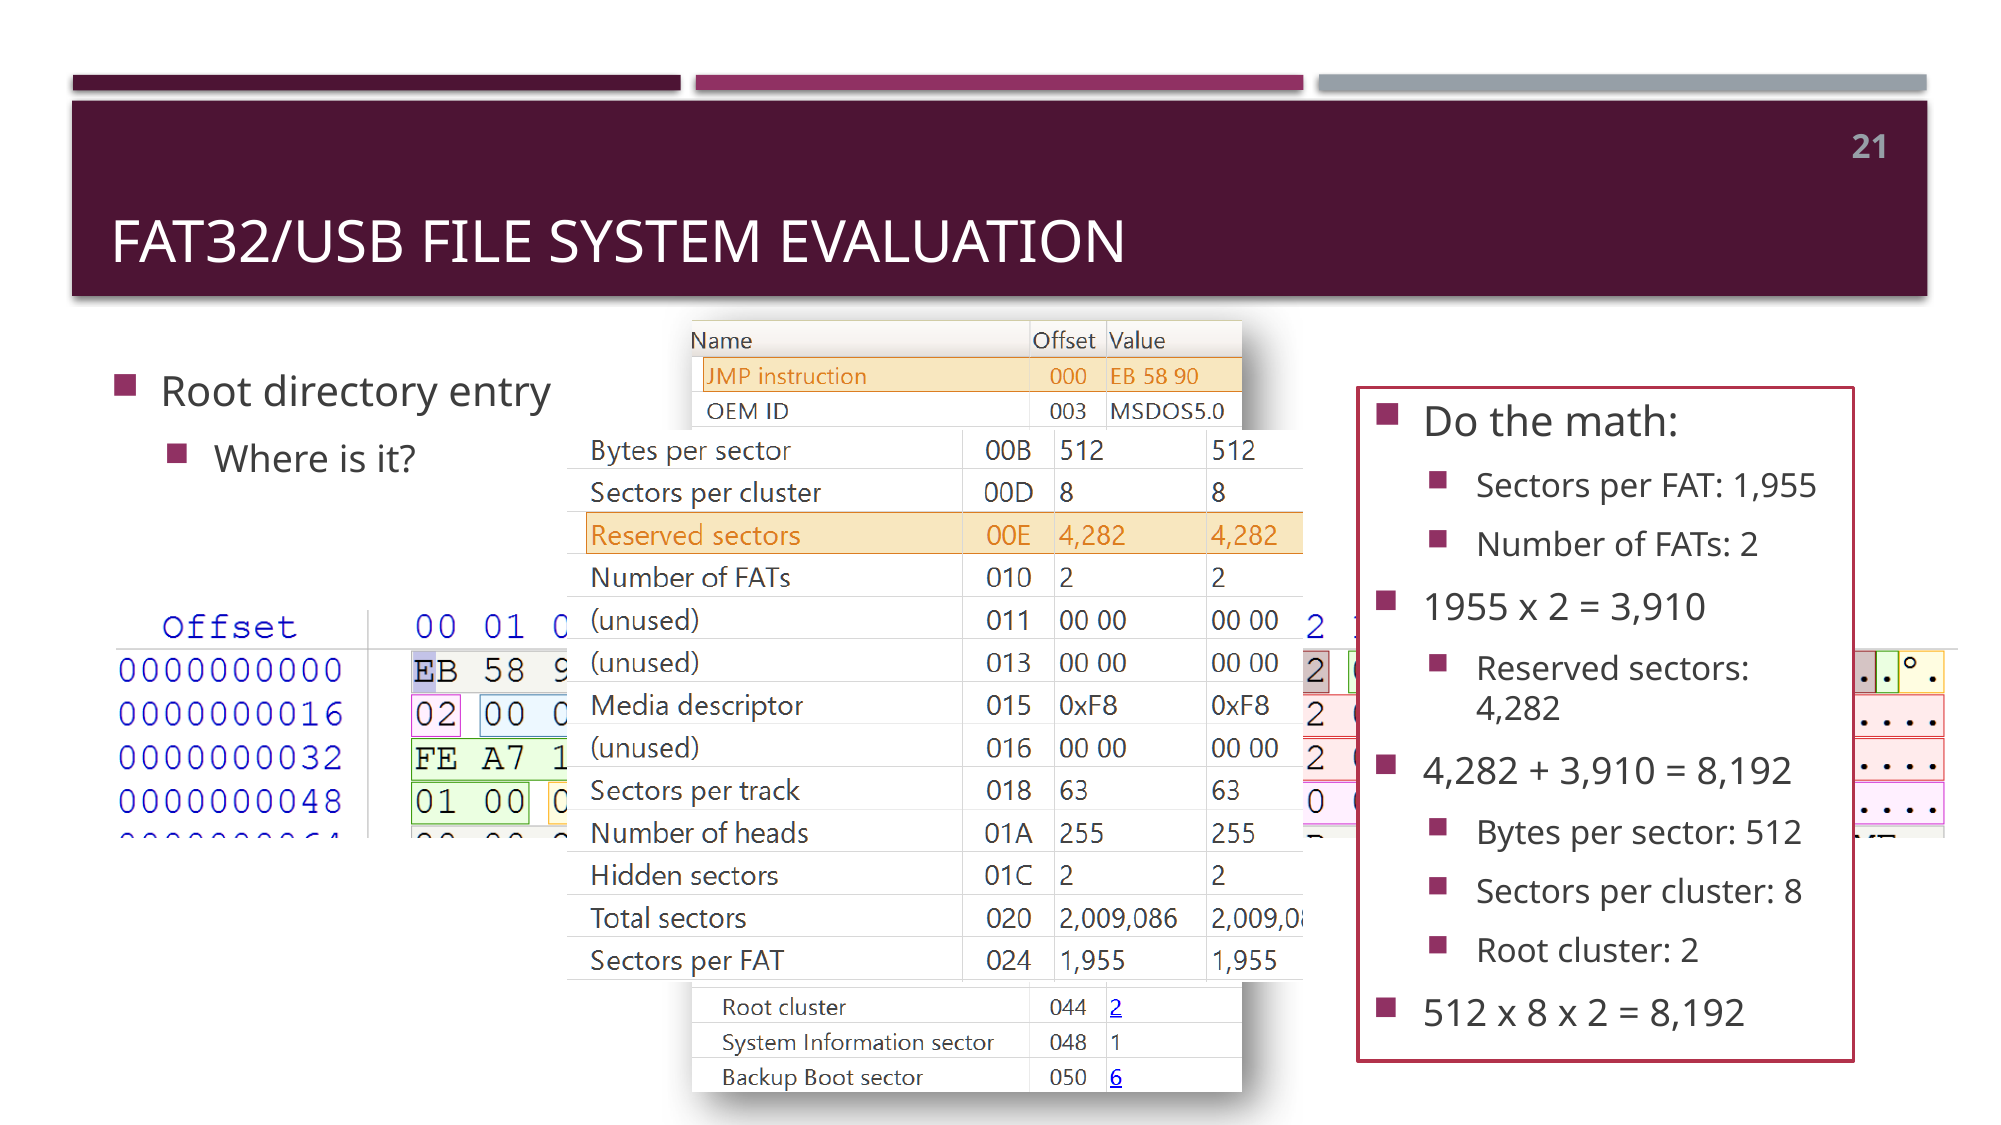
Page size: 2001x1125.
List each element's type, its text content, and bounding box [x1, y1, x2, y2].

text_box Do the math: Sectors per FAT: 1,955 Number of FATs: 2 1955 x 2 = 3,910 Reserved sectors: 4,282 4,282 + 3,910 = 8,192 Bytes per sector: 512 Sectors per cluster: 8 Root cluster: 2 512 x 8 x 2 = 8,192 [1356, 850, 1855, 1063]
title FAT32/USB File System Evaluation [95, 115, 1905, 282]
slide_number 21 [1732, 117, 1905, 178]
list Root directory entry Where is it? [95, 357, 647, 962]
picture [116, 319, 1959, 1093]
text_box Do the math: Sectors per FAT: 1,955 Number of FATs: 2 1955 x 2 = 3,910 Reserved sectors: 4,282 4,282 + 3,910 = 8,192 Bytes per sector: 512 Sectors per cluster: 8 Root cluster: 2 512 x 8 x 2 = 8,192 [1356, 386, 1855, 607]
